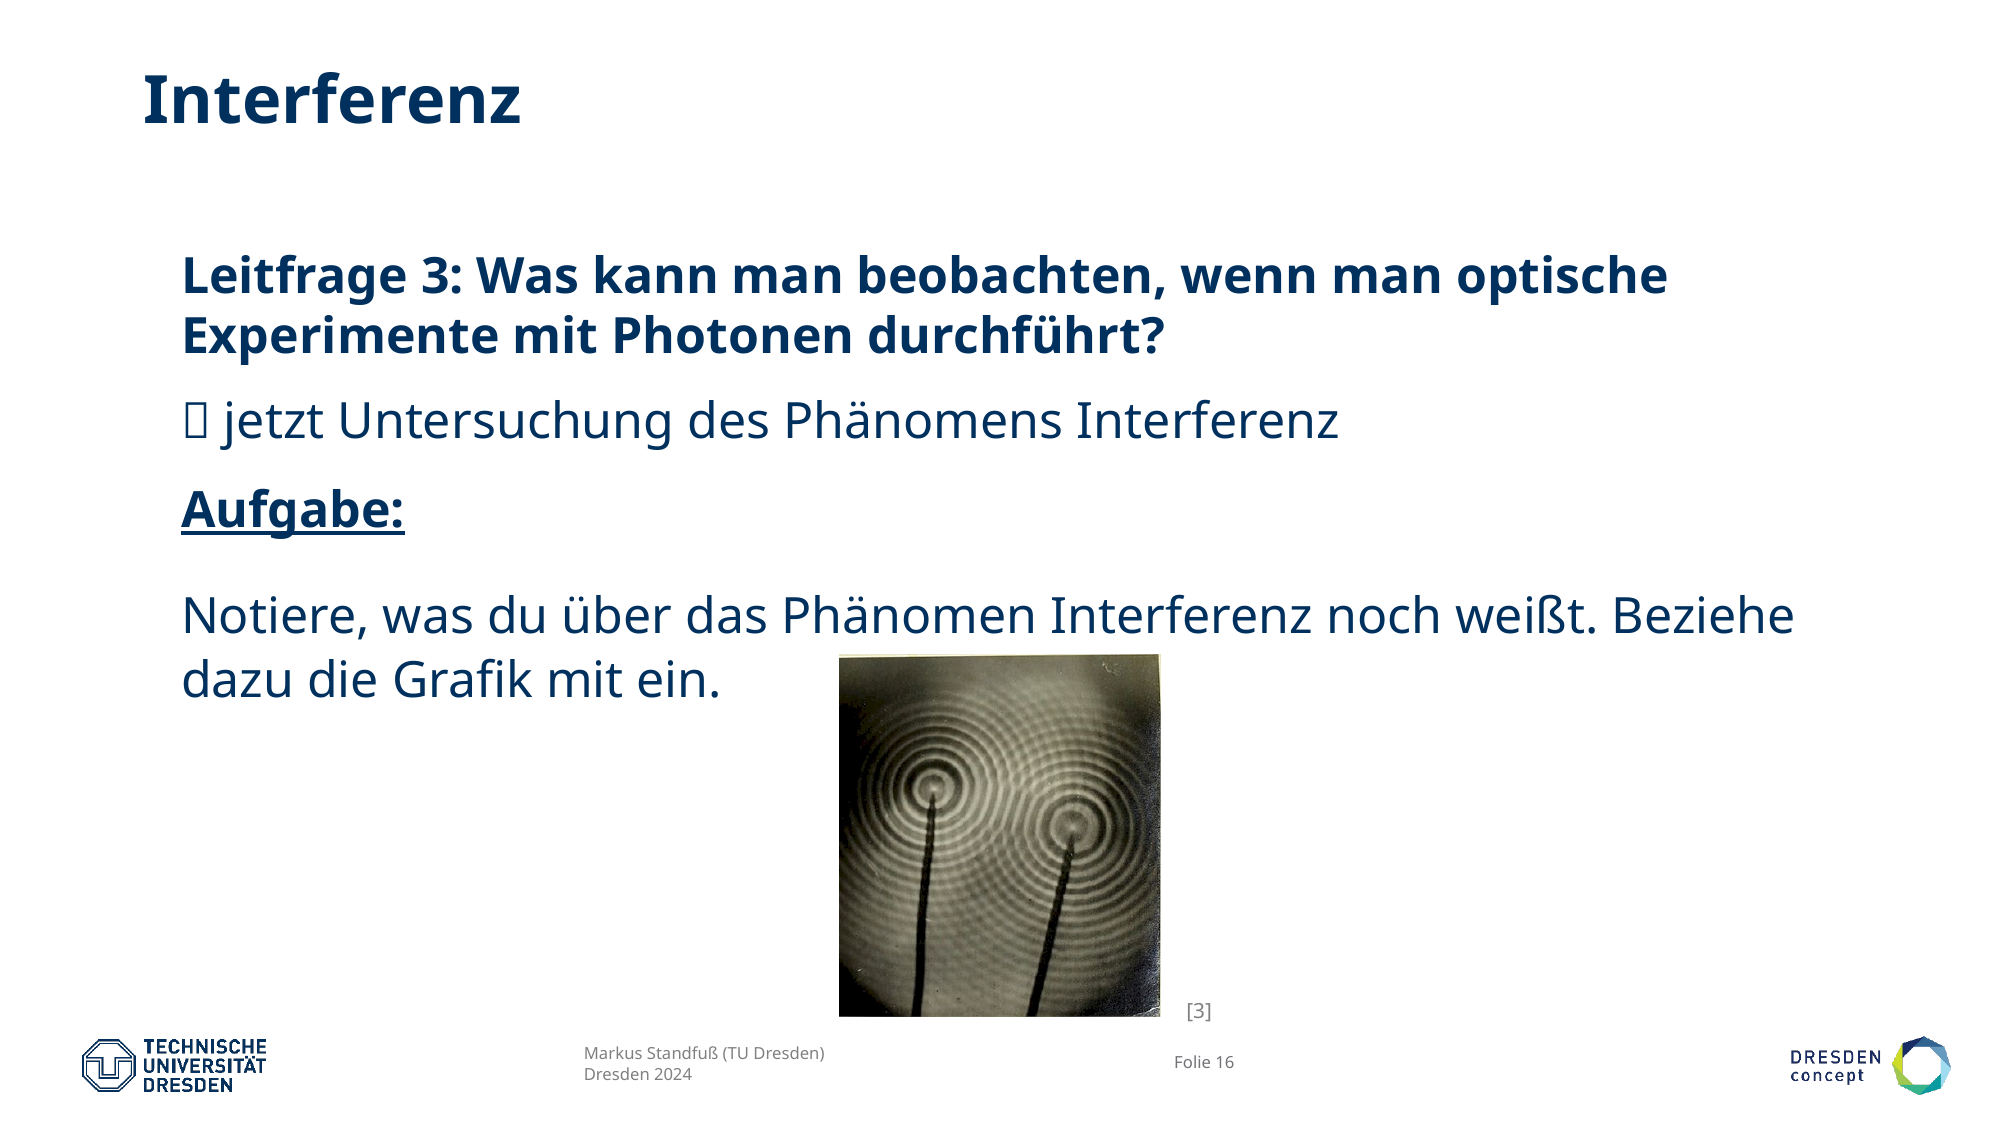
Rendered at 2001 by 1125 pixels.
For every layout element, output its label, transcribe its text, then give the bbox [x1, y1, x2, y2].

picture [82, 1039, 266, 1092]
picture [1791, 1036, 1951, 1095]
list Leitfrage 3: Was kann man beobachten, wenn man optische Experimente mit Photonen durchführt?  jetzt Untersuchung des Phänomens Interferenz Aufgabe: Notiere, was du über das Phänomen Interferenz noch weißt. Beziehe dazu die Grafik mit ein. [143, 243, 1880, 957]
title Interferenz [143, 56, 1880, 169]
text_box [3] [1171, 990, 1227, 1031]
picture [839, 654, 1161, 1017]
